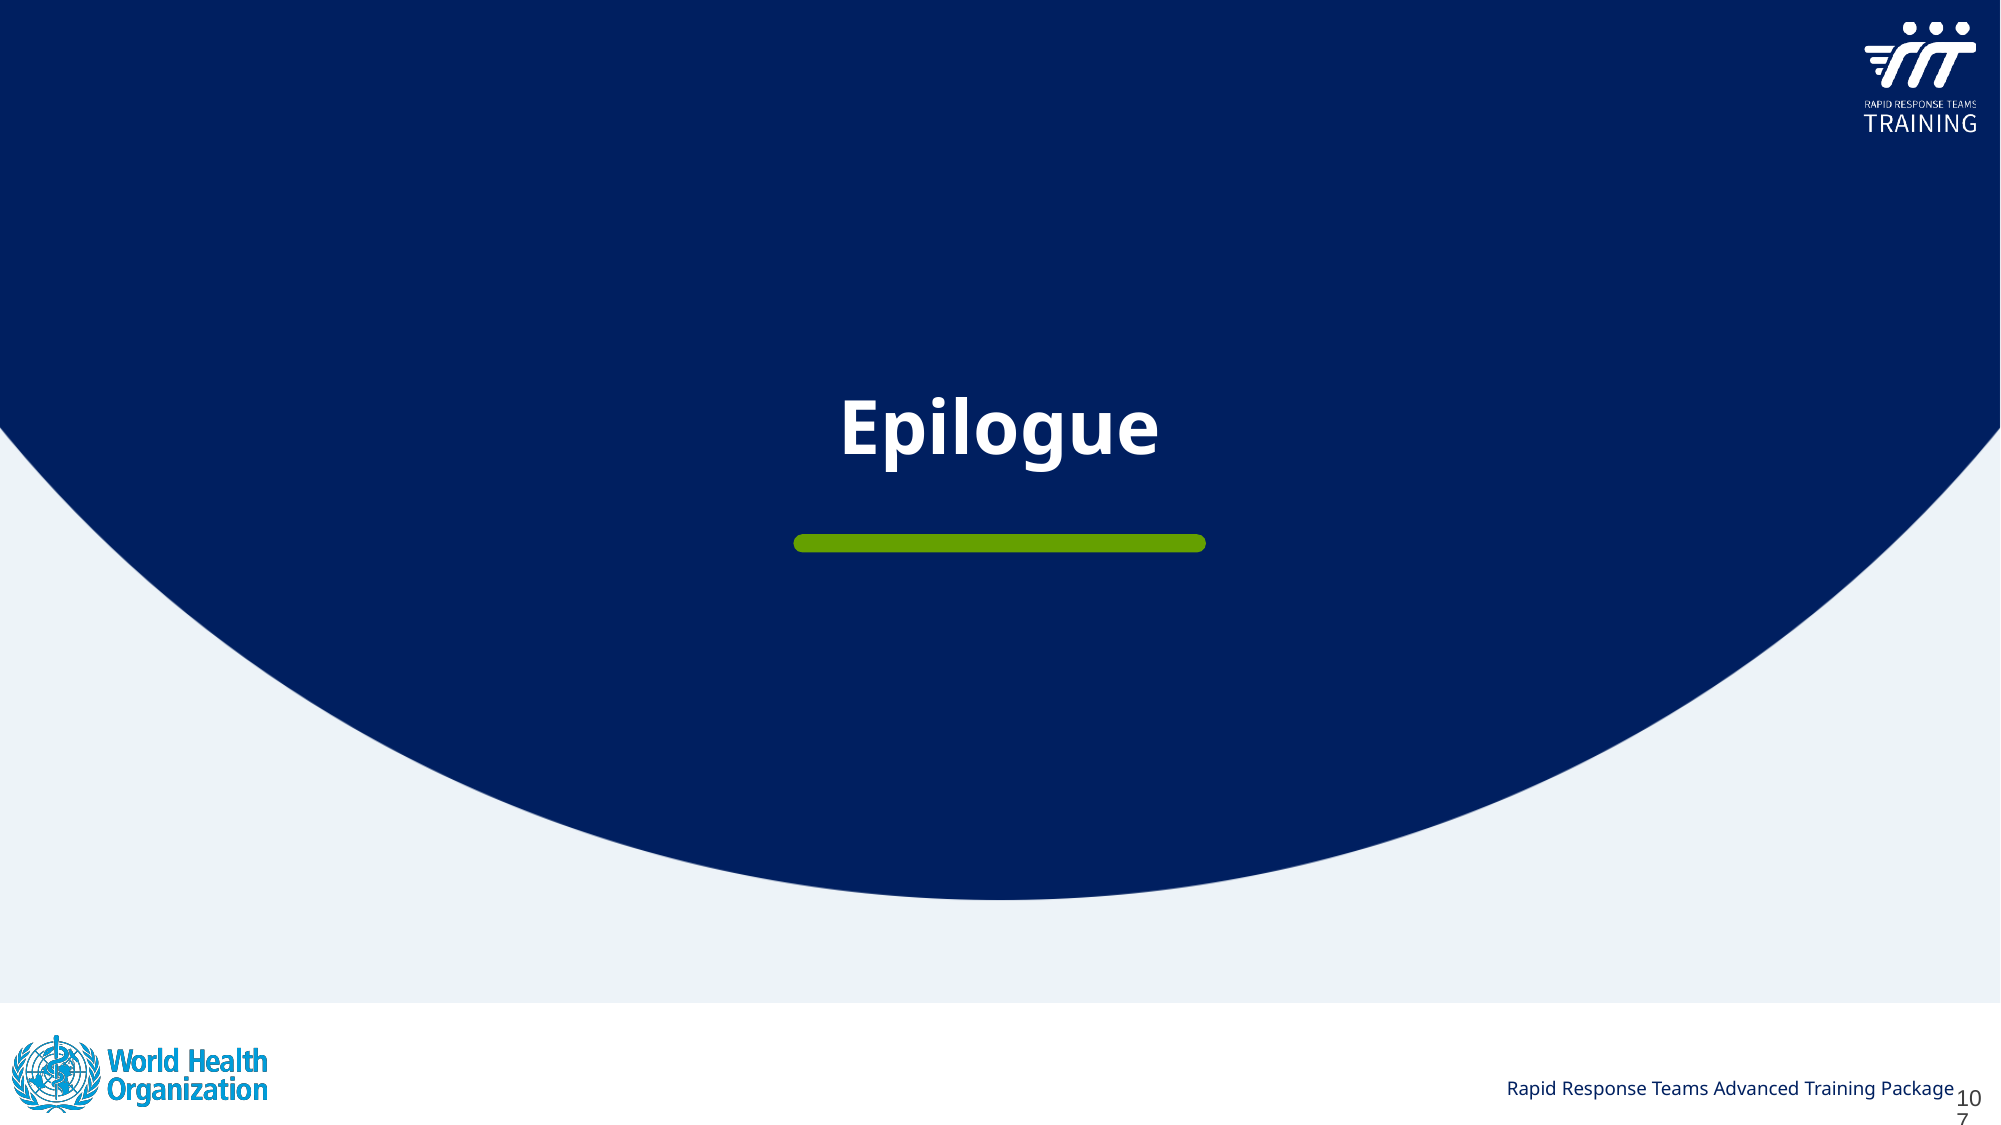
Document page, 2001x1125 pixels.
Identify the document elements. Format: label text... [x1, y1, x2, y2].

picture [59, 1035, 267, 1113]
picture [46, 1056, 54, 1062]
list Epilogue [68, 276, 1932, 585]
picture [30, 1083, 37, 1091]
picture [12, 1035, 54, 1068]
picture [22, 1062, 26, 1077]
picture [36, 1088, 78, 1105]
picture [0, 0, 2001, 1003]
picture [50, 1108, 62, 1113]
picture [24, 1054, 36, 1087]
picture [71, 1053, 90, 1091]
picture [40, 1062, 47, 1070]
picture [34, 1054, 43, 1078]
picture [12, 1083, 48, 1113]
